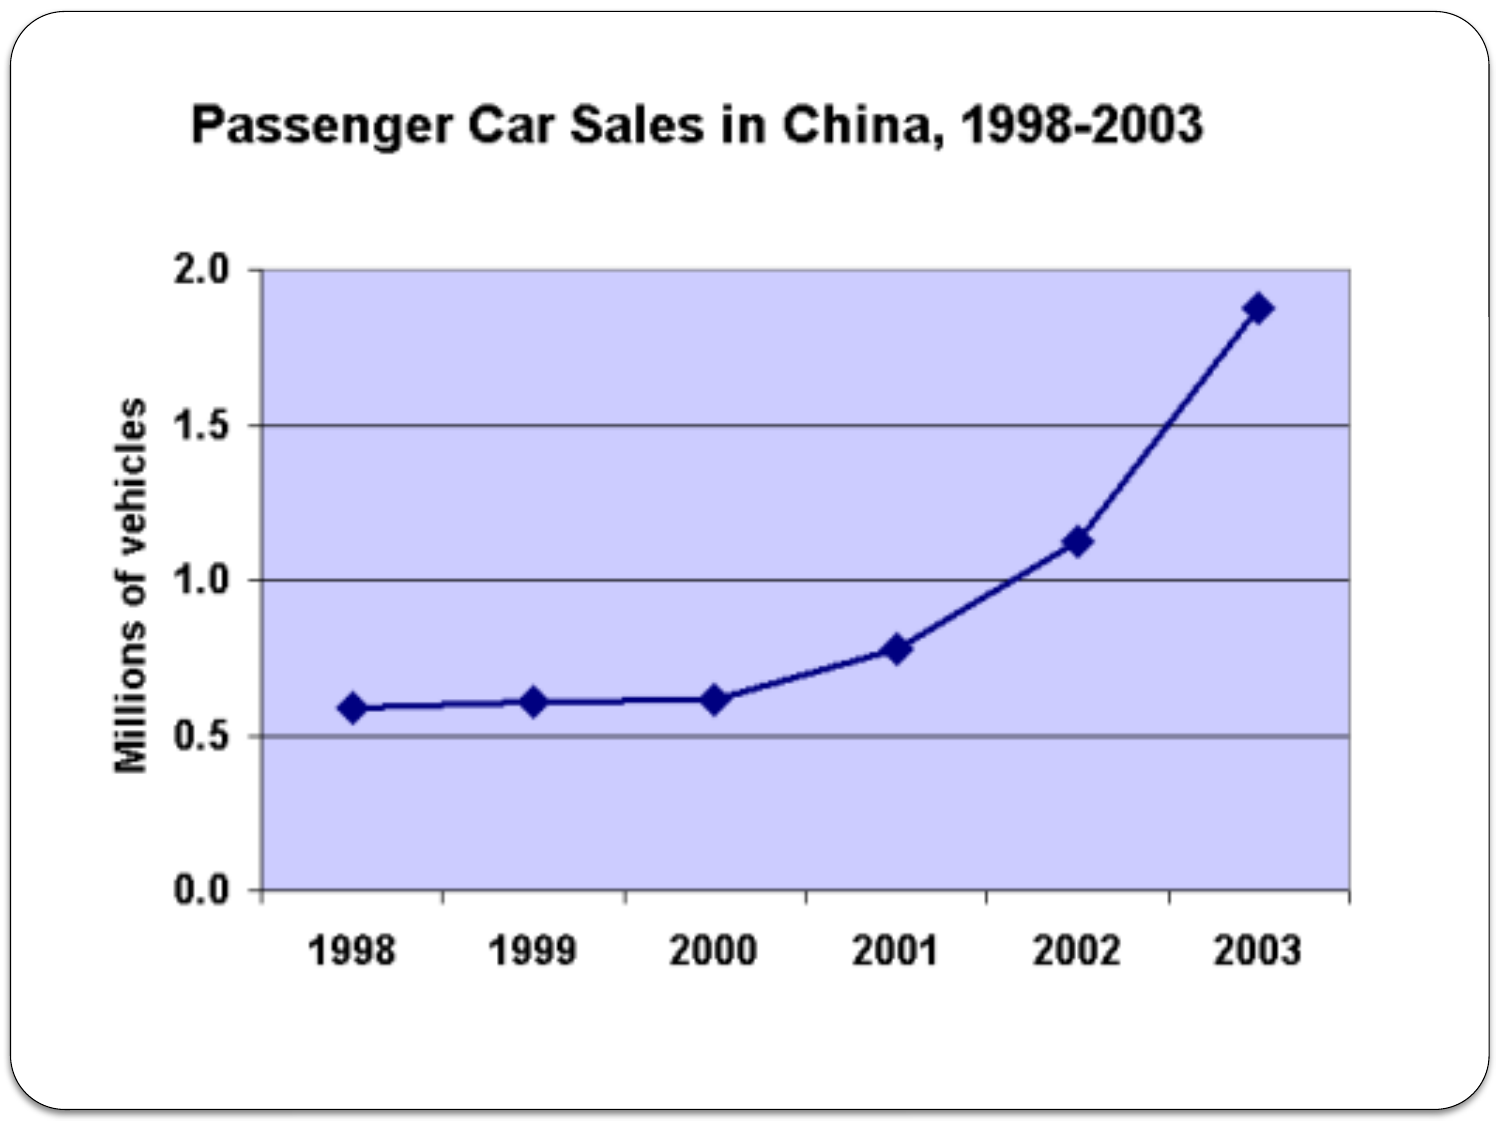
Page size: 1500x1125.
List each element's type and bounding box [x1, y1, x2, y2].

picture [99, 87, 1366, 988]
